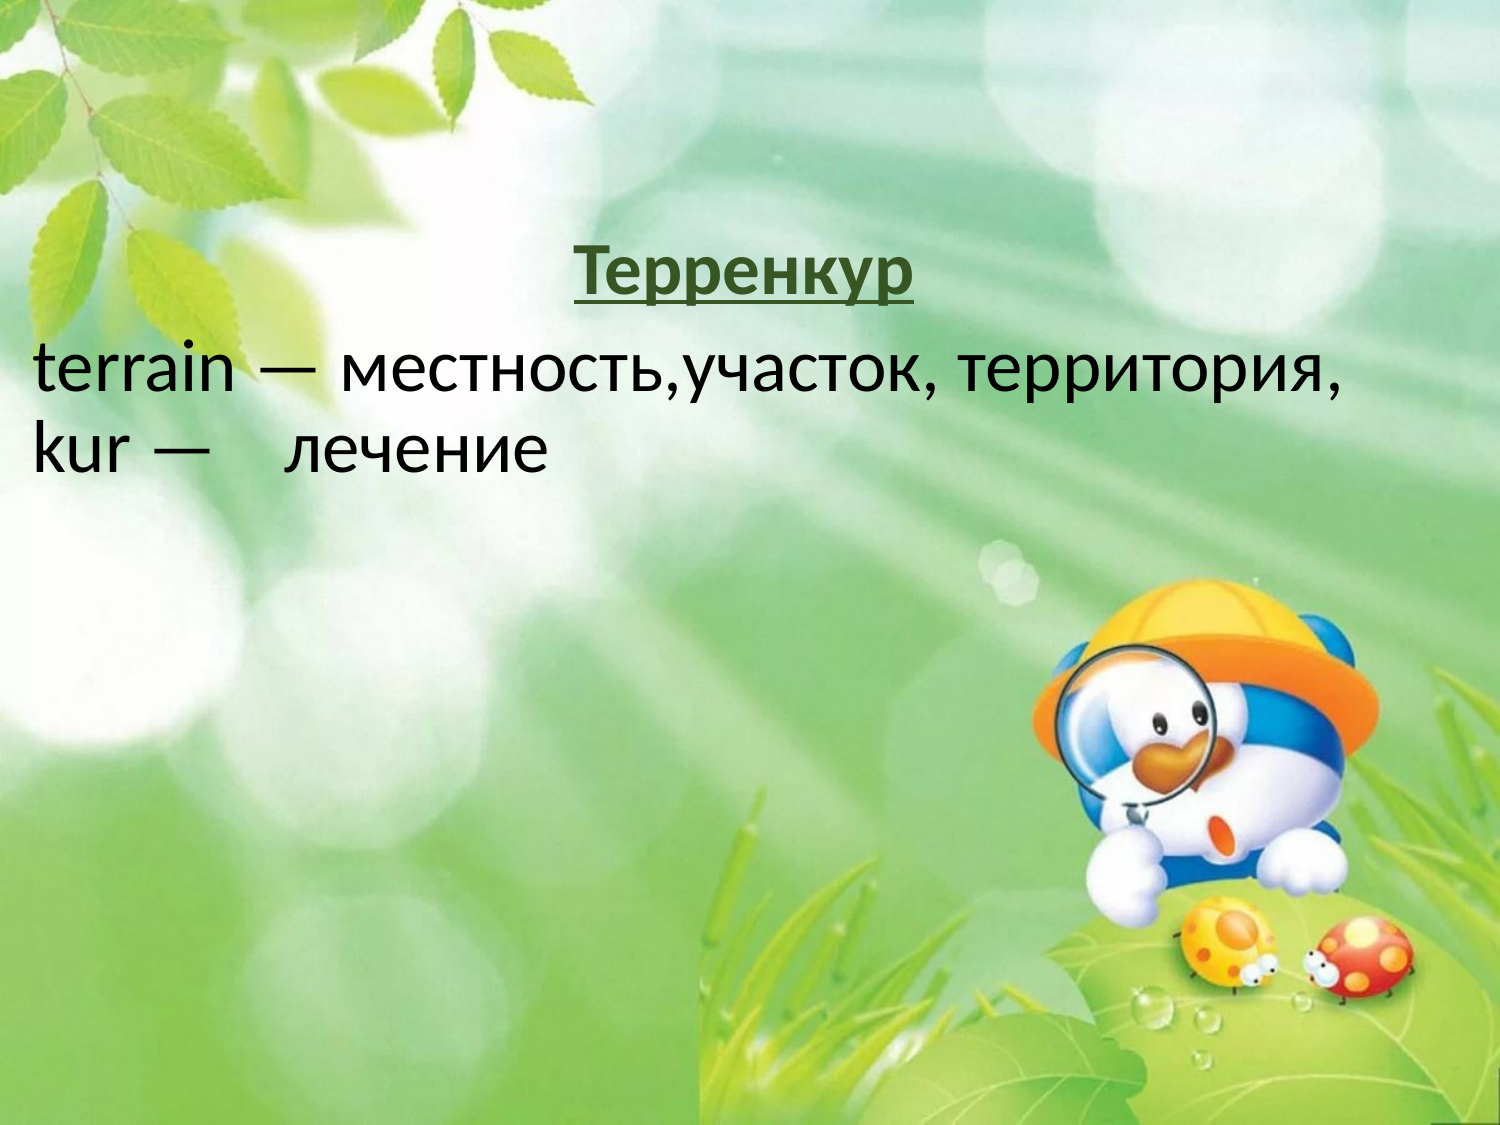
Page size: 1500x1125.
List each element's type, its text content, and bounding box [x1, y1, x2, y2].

list Терренкур terrain — местность,участок, территория, kur — лечение [17, 222, 1471, 1090]
picture [0, 0, 1500, 1125]
